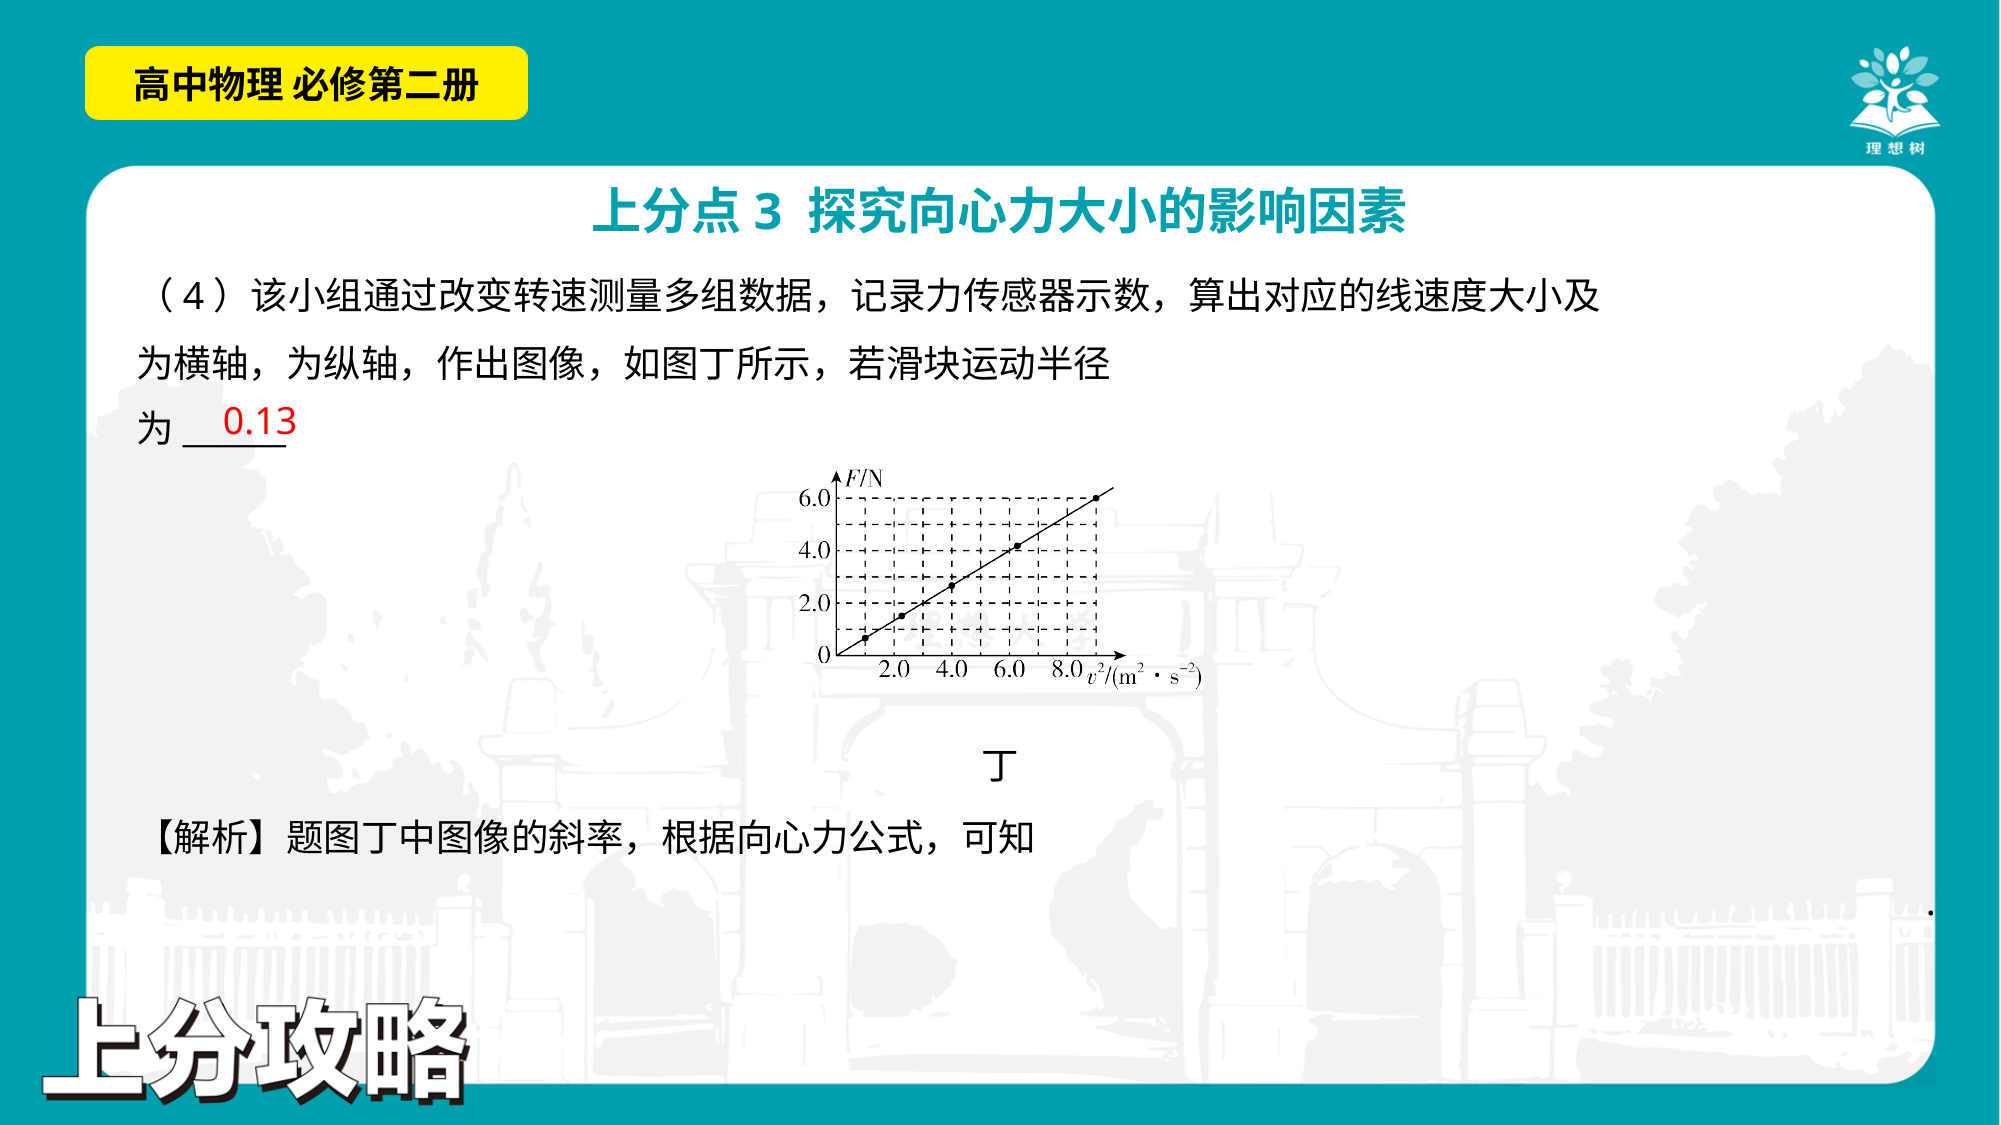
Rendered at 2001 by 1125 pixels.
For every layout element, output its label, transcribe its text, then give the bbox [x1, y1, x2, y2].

picture [0, 0, 2000, 1125]
text_box 0.13 [209, 377, 312, 436]
text_box 丁 [976, 719, 1023, 846]
